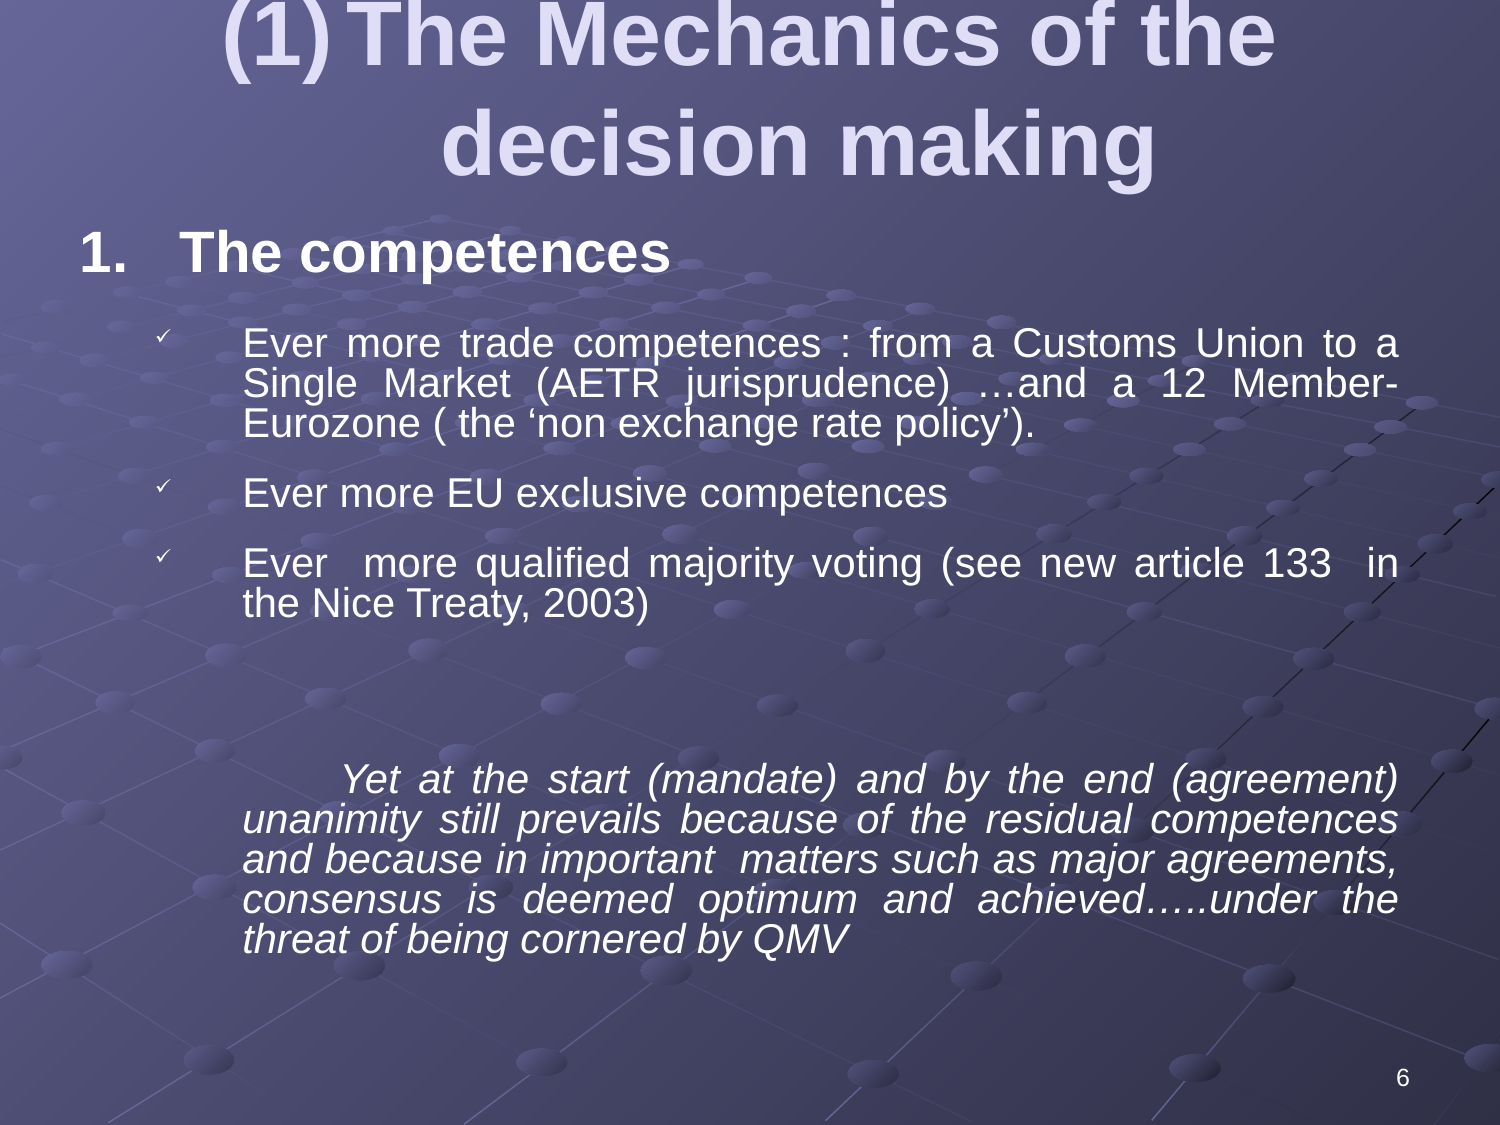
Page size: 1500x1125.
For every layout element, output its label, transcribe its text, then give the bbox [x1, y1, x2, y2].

title The Mechanics of the decision making [74, 44, 1426, 233]
slide_number 6 [1074, 1023, 1426, 1100]
list The competences Ever more trade competences : from a Customs Union to a Single Market (AETR jurisprudence) …and a 12 Member-Eurozone ( the ‘non exchange rate policy’). Ever more EU exclusive competences Ever more qualified majority voting (see new article 133 in the Nice Treaty, 2003) Yet at the start (mandate) and by the end (agreement) unanimity still prevails because of the residual competences and because in important matters such as major agreements, consensus is deemed optimum and achieved…..under the threat of being cornered by QMV [64, 219, 1416, 963]
